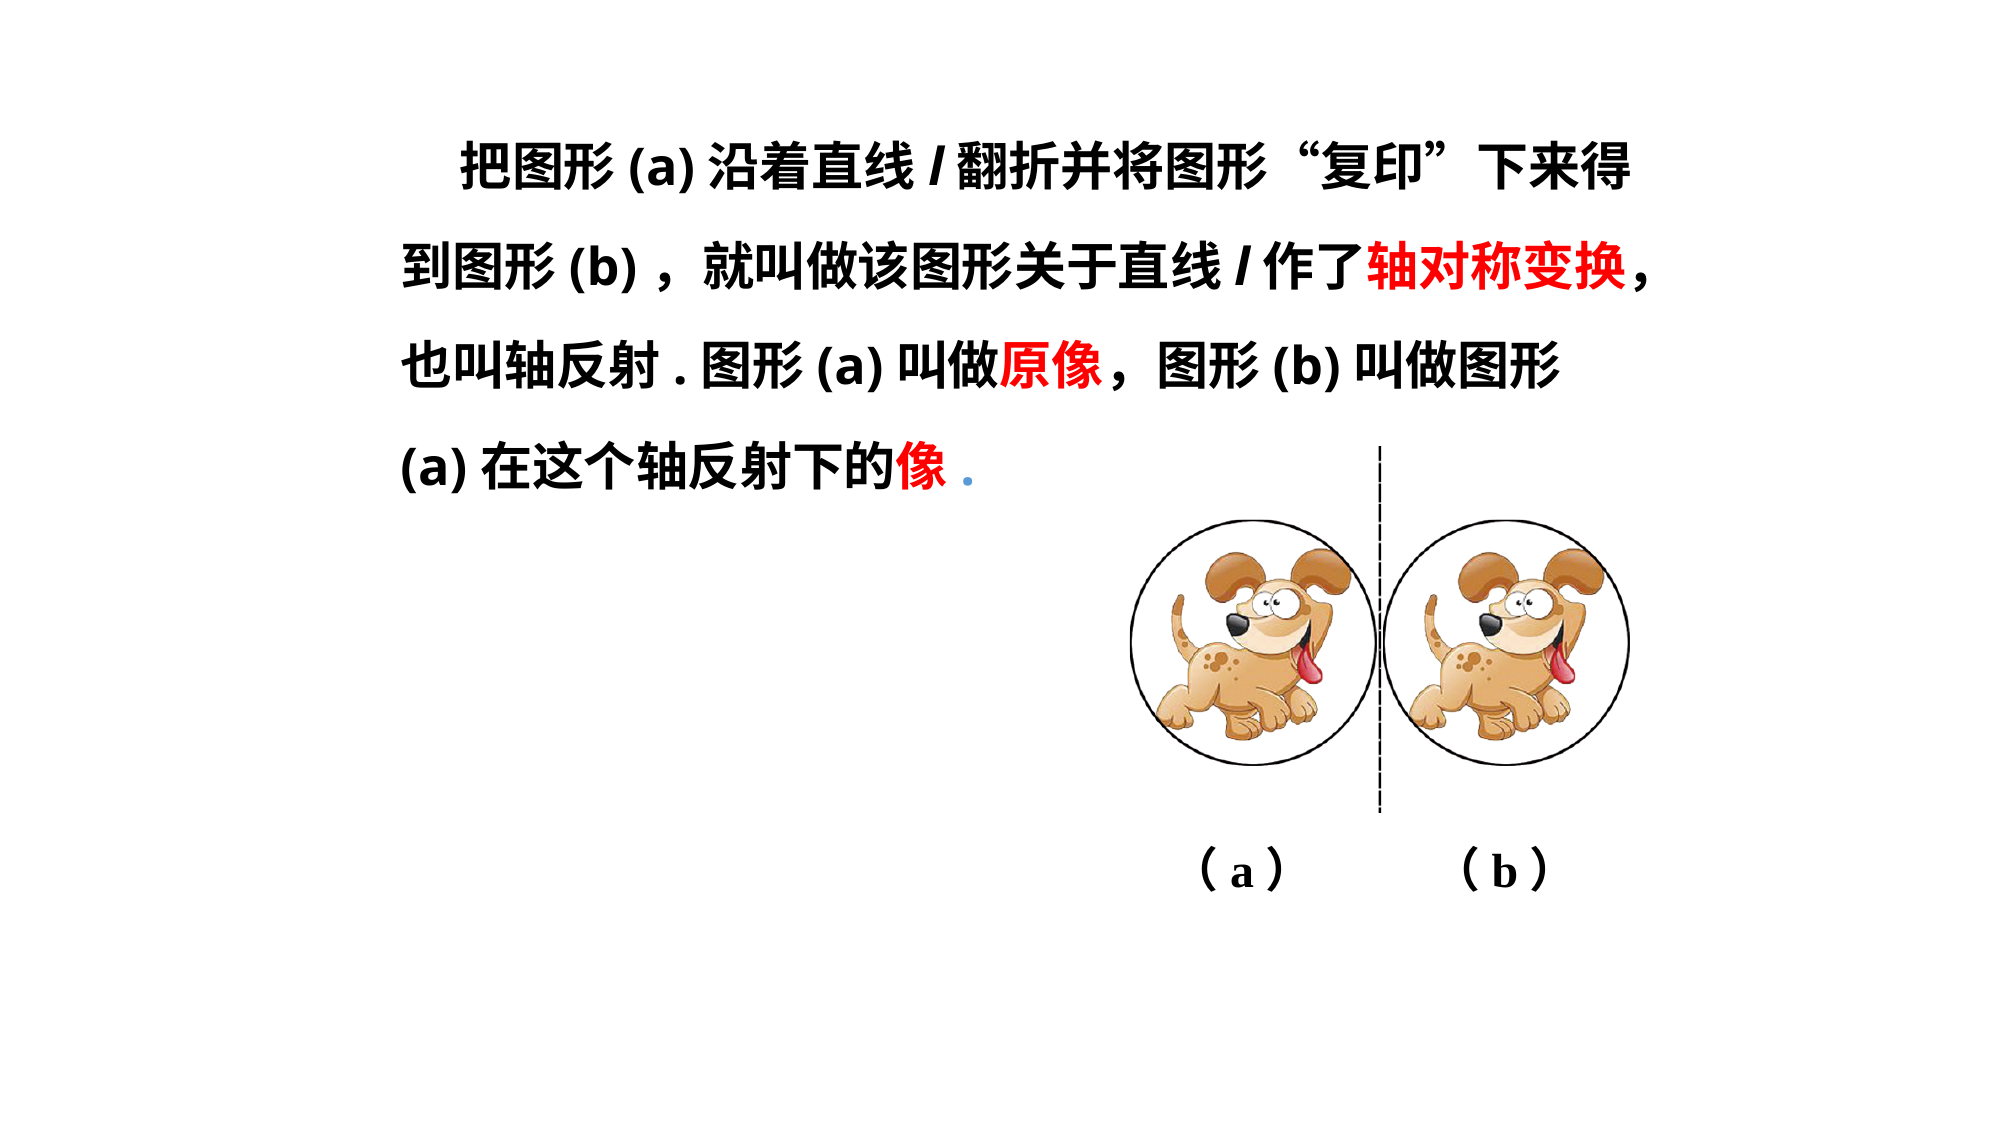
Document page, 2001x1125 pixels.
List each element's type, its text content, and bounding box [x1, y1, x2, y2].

text_box 把图形(a)沿着直线l翻折并将图形“复印”下来得到图形(b)，就叫做该图形关于直线l作了轴对称变换，也叫轴反射.图形(a)叫做原像，图形(b)叫做图形(a)在这个轴反射下的像. [385, 88, 1650, 503]
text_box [1129, 420, 1639, 968]
